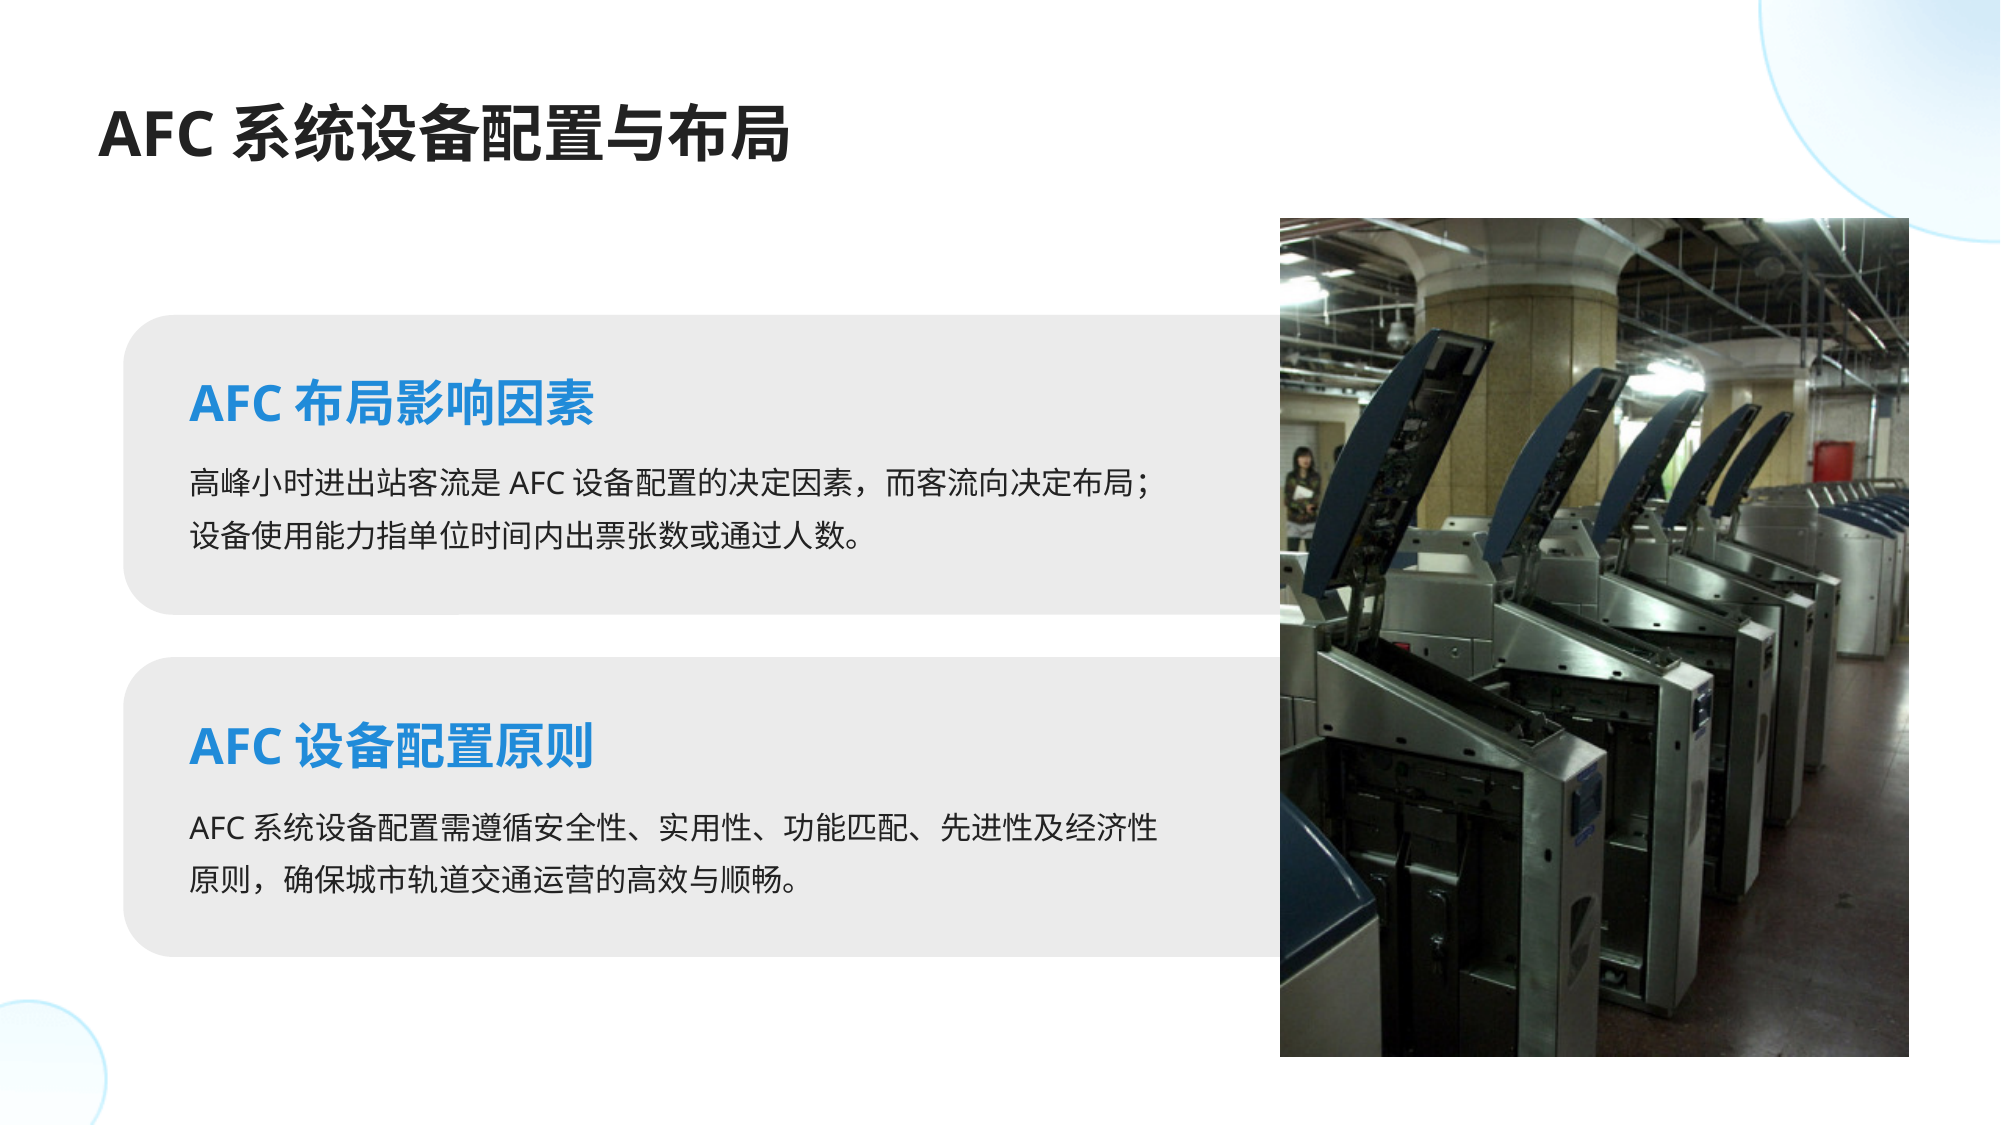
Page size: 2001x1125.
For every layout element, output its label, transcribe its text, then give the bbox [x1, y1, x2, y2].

text_box AFC设备配置原则 [169, 686, 1193, 773]
text_box AFC布局影响因素 [169, 342, 1193, 428]
text_box [123, 657, 1274, 957]
text_box 高峰小时进出站客流是AFC设备配置的决定因素，而客流向决定布局；设备使用能力指单位时间内出票张数或通过人数。 [169, 428, 1193, 584]
text_box AFC系统设备配置需遵循安全性、实用性、功能匹配、先进性及经济性原则，确保城市轨道交通运营的高效与顺畅。 [169, 773, 1193, 927]
text_box AFC系统设备配置与布局 [78, 43, 1922, 189]
picture [0, 0, 2001, 1125]
text_box [123, 314, 1274, 615]
